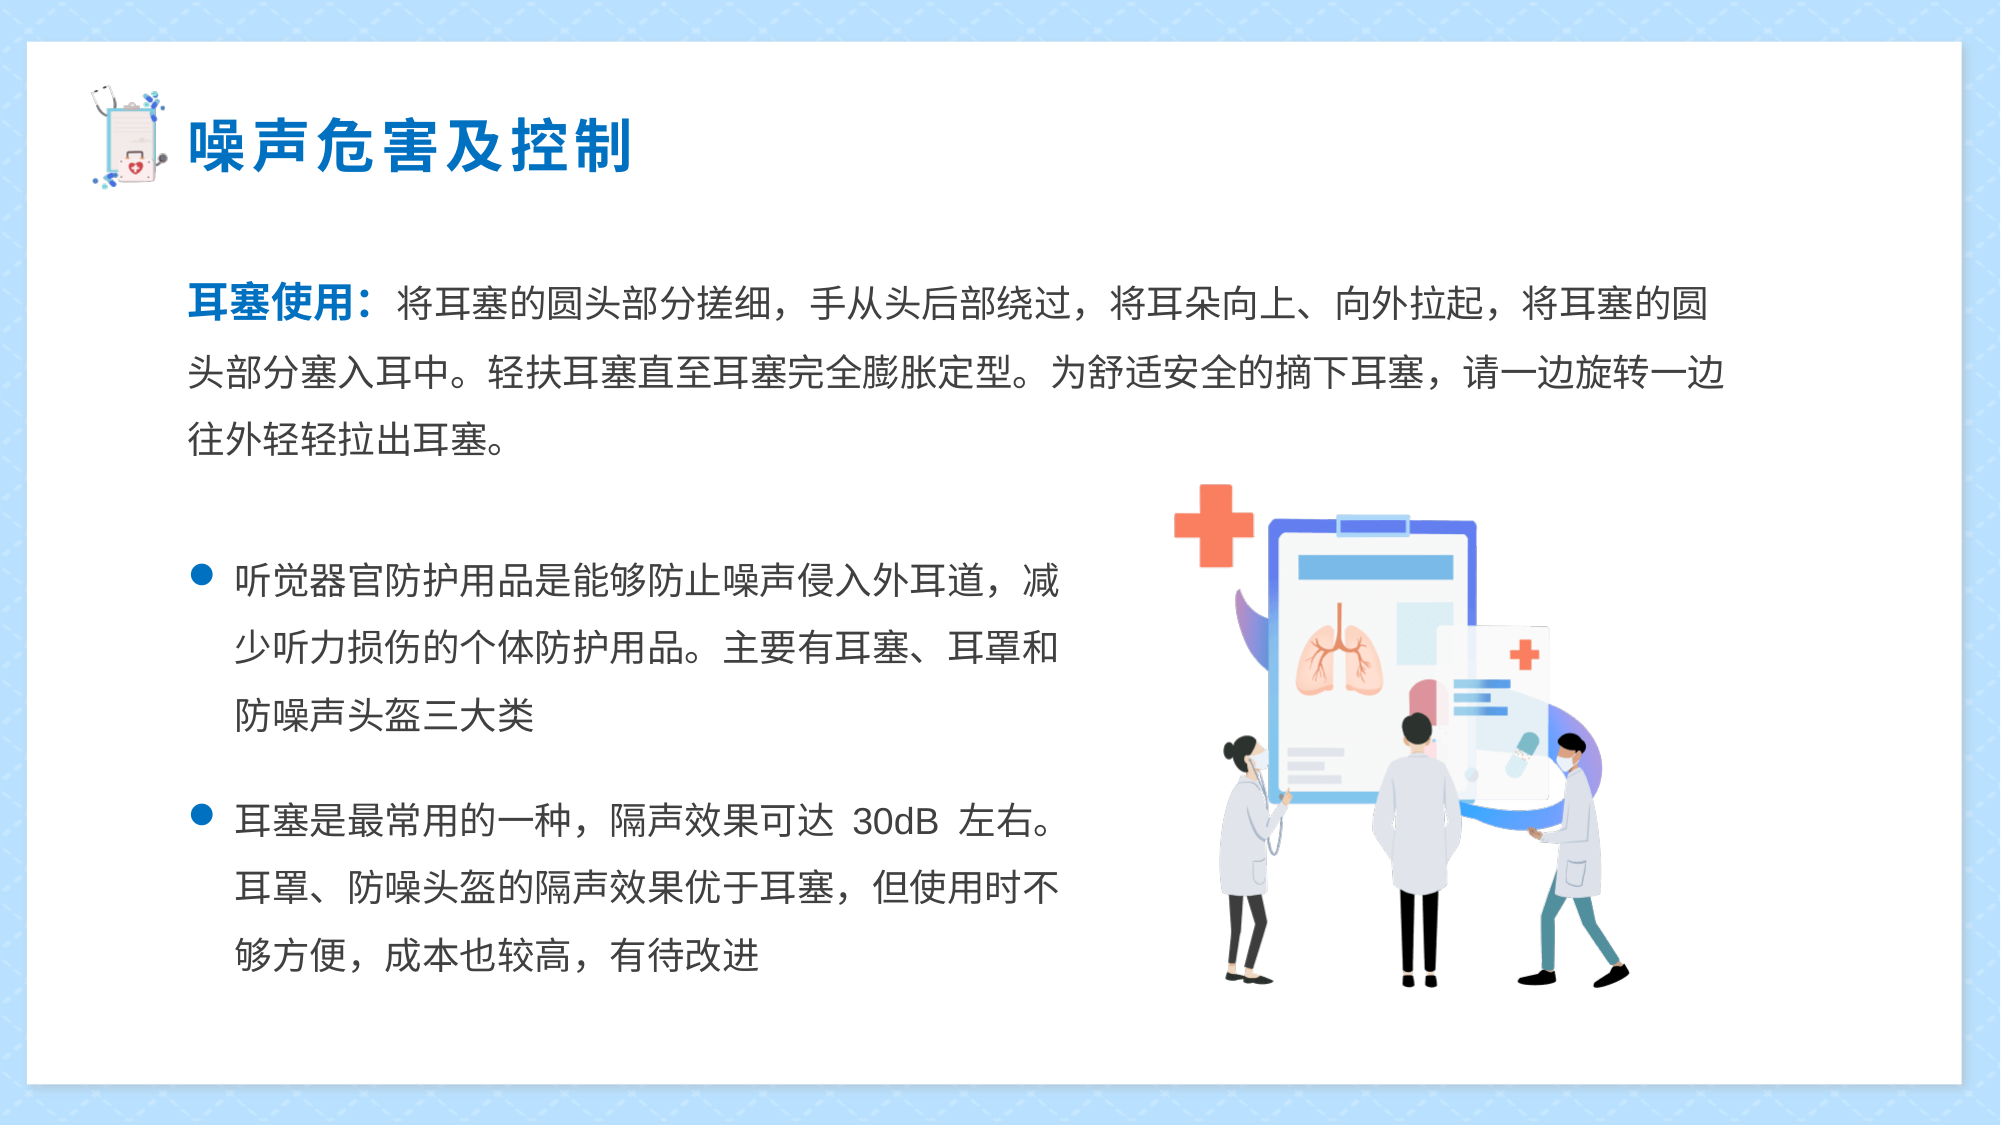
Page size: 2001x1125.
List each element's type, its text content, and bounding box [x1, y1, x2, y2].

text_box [64, 78, 711, 206]
text_box 听觉器官防护用品是能够防止噪声侵入外耳道，减少听力损伤的个体防护用品。主要有耳塞、耳罩和防噪声头盔三大类 耳塞是最常用的一种，隔声效果可达 30dB 左右。耳罩、防噪头盔的隔声效果优于耳塞，但使用时不够方便，成本也较高，有待改进 [173, 527, 1058, 985]
picture [0, 0, 2000, 1125]
text_box 耳塞使用：将耳塞的圆头部分搓细，手从头后部绕过，将耳朵向上、向外拉起，将耳塞的圆头部分塞入耳中。轻扶耳塞直至耳塞完全膨胀定型。为舒适安全的摘下耳塞，请一边旋转一边往外轻轻拉出耳塞。 [173, 243, 1752, 469]
